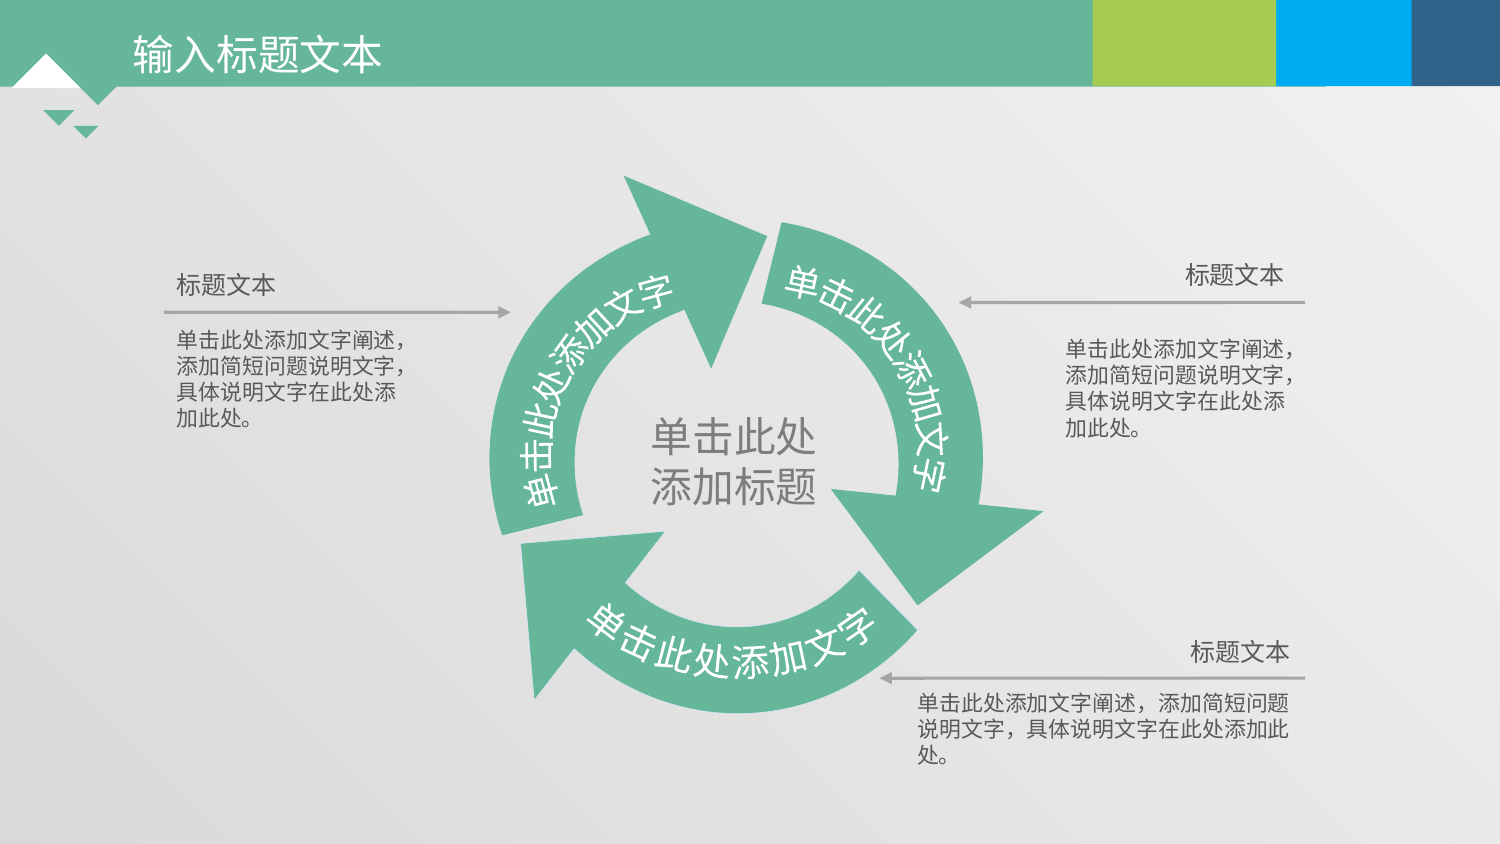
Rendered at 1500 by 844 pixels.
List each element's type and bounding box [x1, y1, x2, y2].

text_box [879, 628, 1306, 778]
text_box [1034, 252, 1306, 450]
text_box [447, 170, 1030, 728]
text_box [161, 261, 442, 441]
